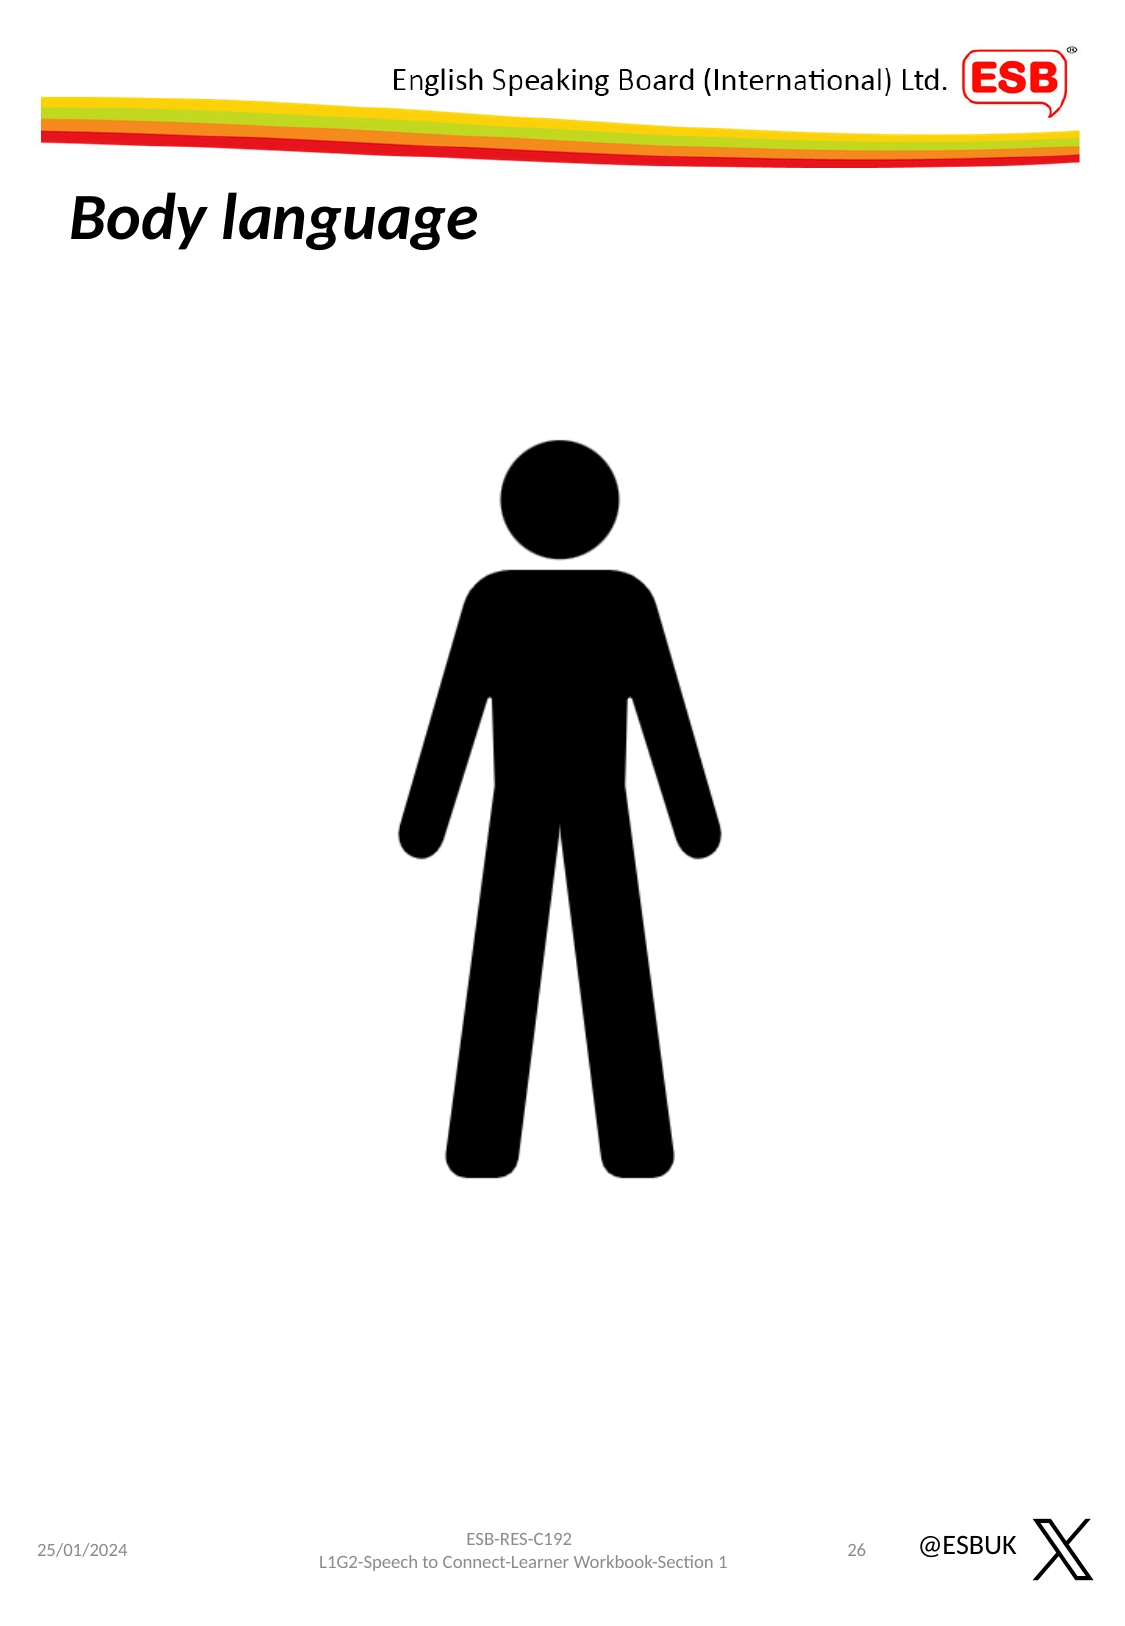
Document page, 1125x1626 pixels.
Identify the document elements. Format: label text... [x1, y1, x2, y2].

picture [374, 417, 750, 1208]
footer ESB-RES-C192 L1G2-Speech to Connect-Learner Workbook-Section 1 [296, 1506, 697, 1593]
slide_number 26 [697, 1506, 882, 1593]
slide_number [22, 1506, 276, 1593]
title Body language [54, 174, 1025, 262]
picture [0, 1, 1125, 234]
picture [1024, 1506, 1105, 1593]
